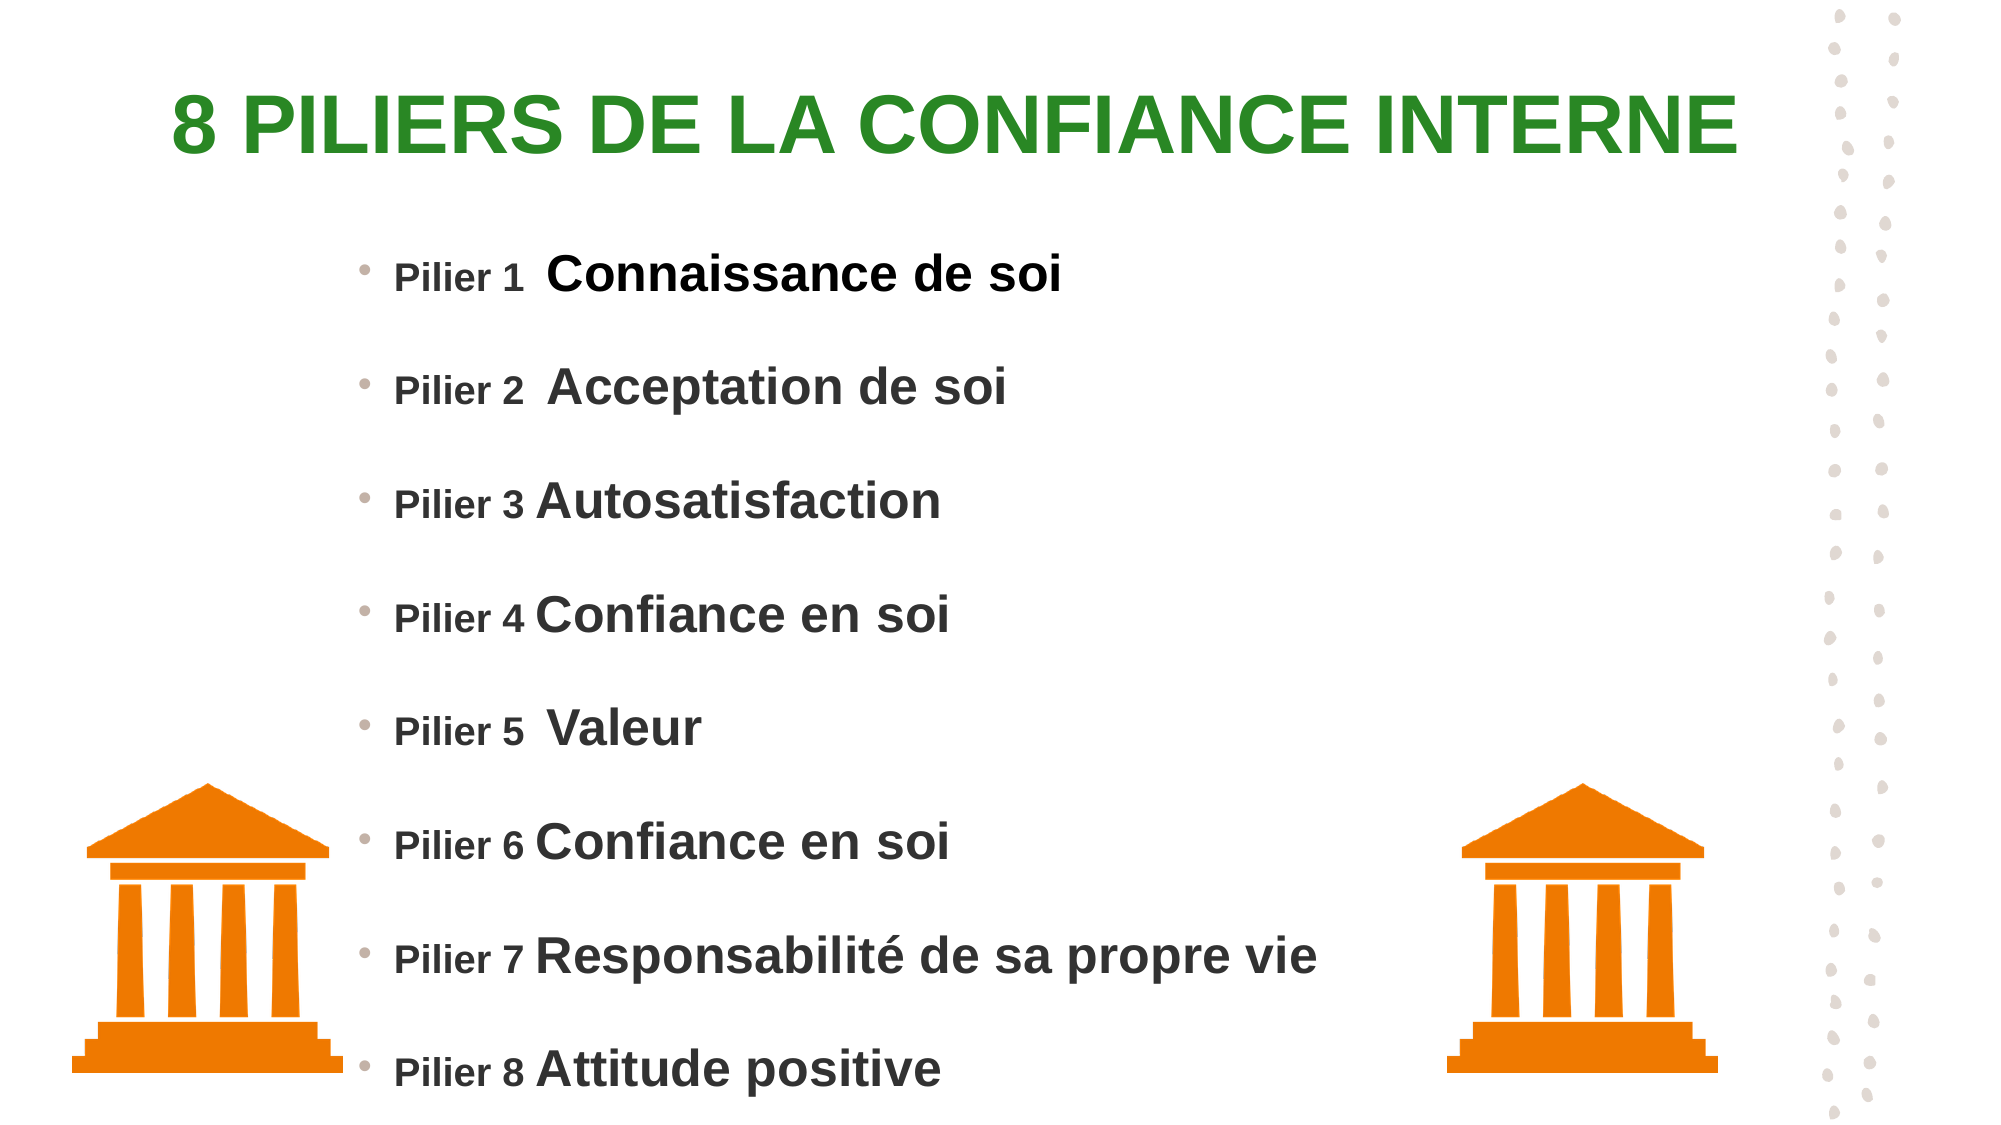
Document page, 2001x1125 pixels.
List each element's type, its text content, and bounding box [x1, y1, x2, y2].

picture [72, 783, 343, 1073]
list Pilier 1 Connaissance de soi Pilier 2 Acceptation de soi Pilier 3 Autosatisfaction Pilier 4 Confiance en soi Pilier 5 Valeur Pilier 6 Confiance en soi Pilier 7 Responsabilité de sa propre vie Pilier 8 Attitude positive [342, 200, 1880, 1111]
picture [1447, 783, 1718, 1073]
title 8 PILIERS DE LA CONFIANCE INTERNE [102, 61, 1810, 279]
